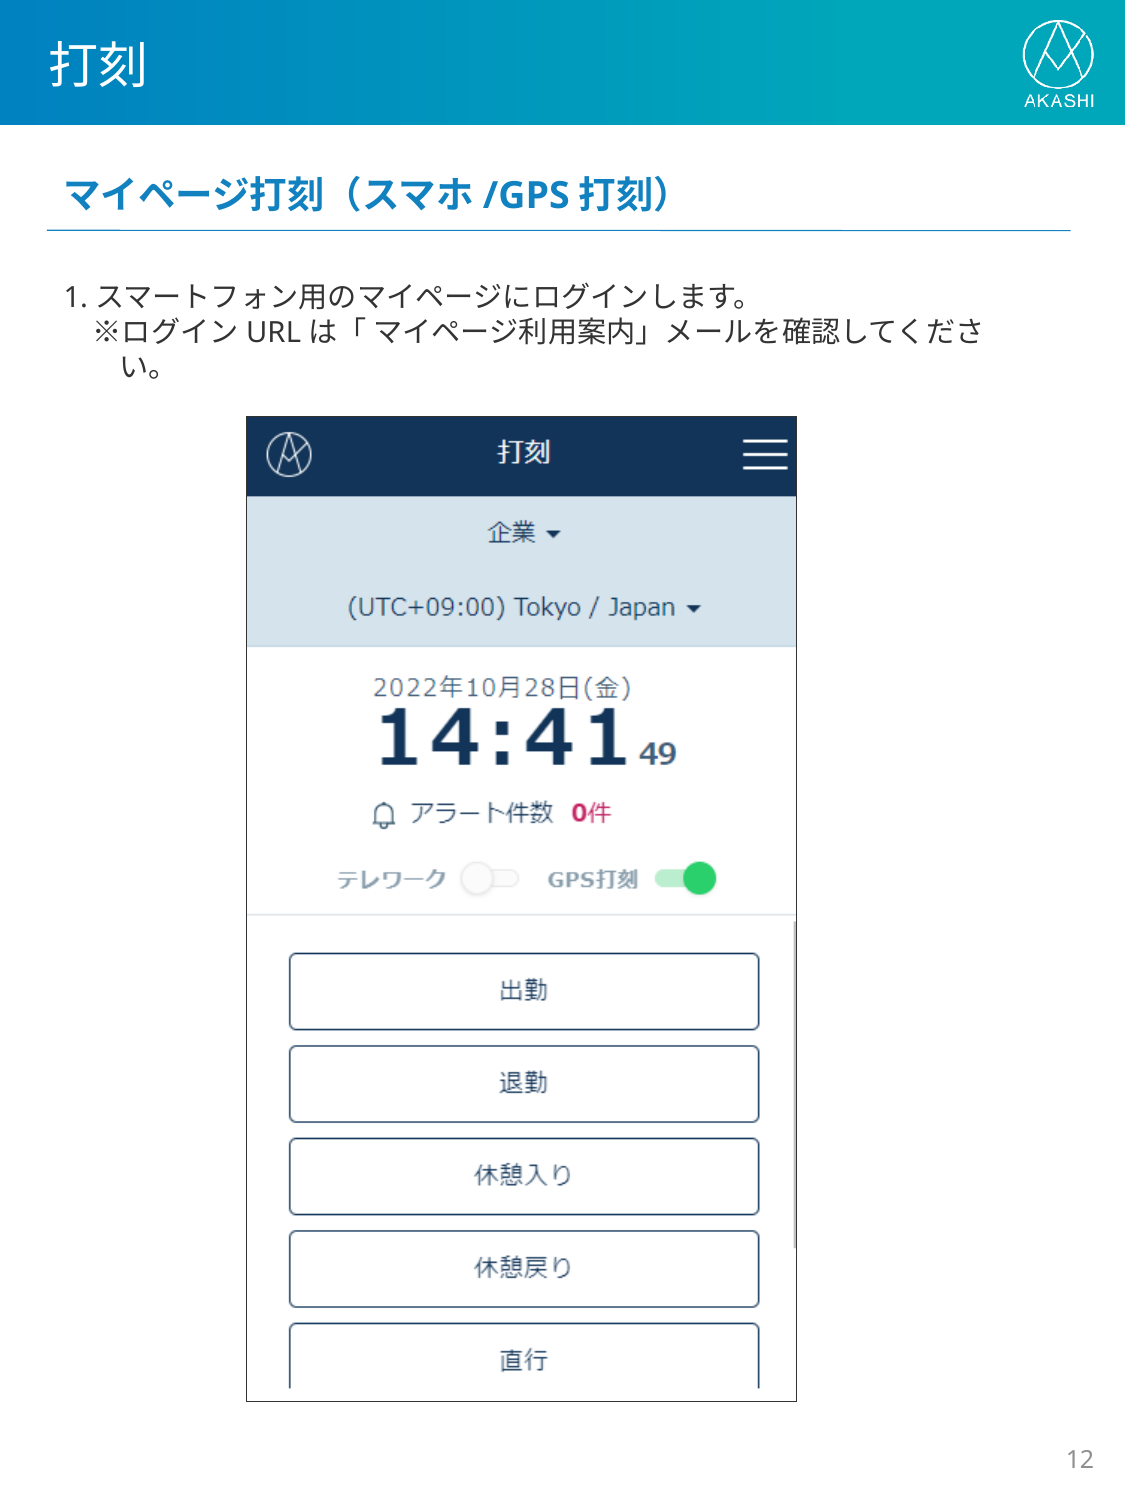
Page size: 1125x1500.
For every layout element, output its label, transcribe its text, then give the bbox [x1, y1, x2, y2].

text_box マイページ打刻（スマホ/GPS打刻） [48, 163, 707, 224]
text_box 1.スマートフォン用のマイページにログインします。 ※ログインURLは「 マイページ利用案内」メールを確認してください。 [48, 270, 1026, 391]
title 打刻 [33, 0, 1045, 123]
picture [246, 416, 797, 1402]
picture [1045, 9, 1103, 117]
slide_number 11 [856, 1420, 1110, 1500]
